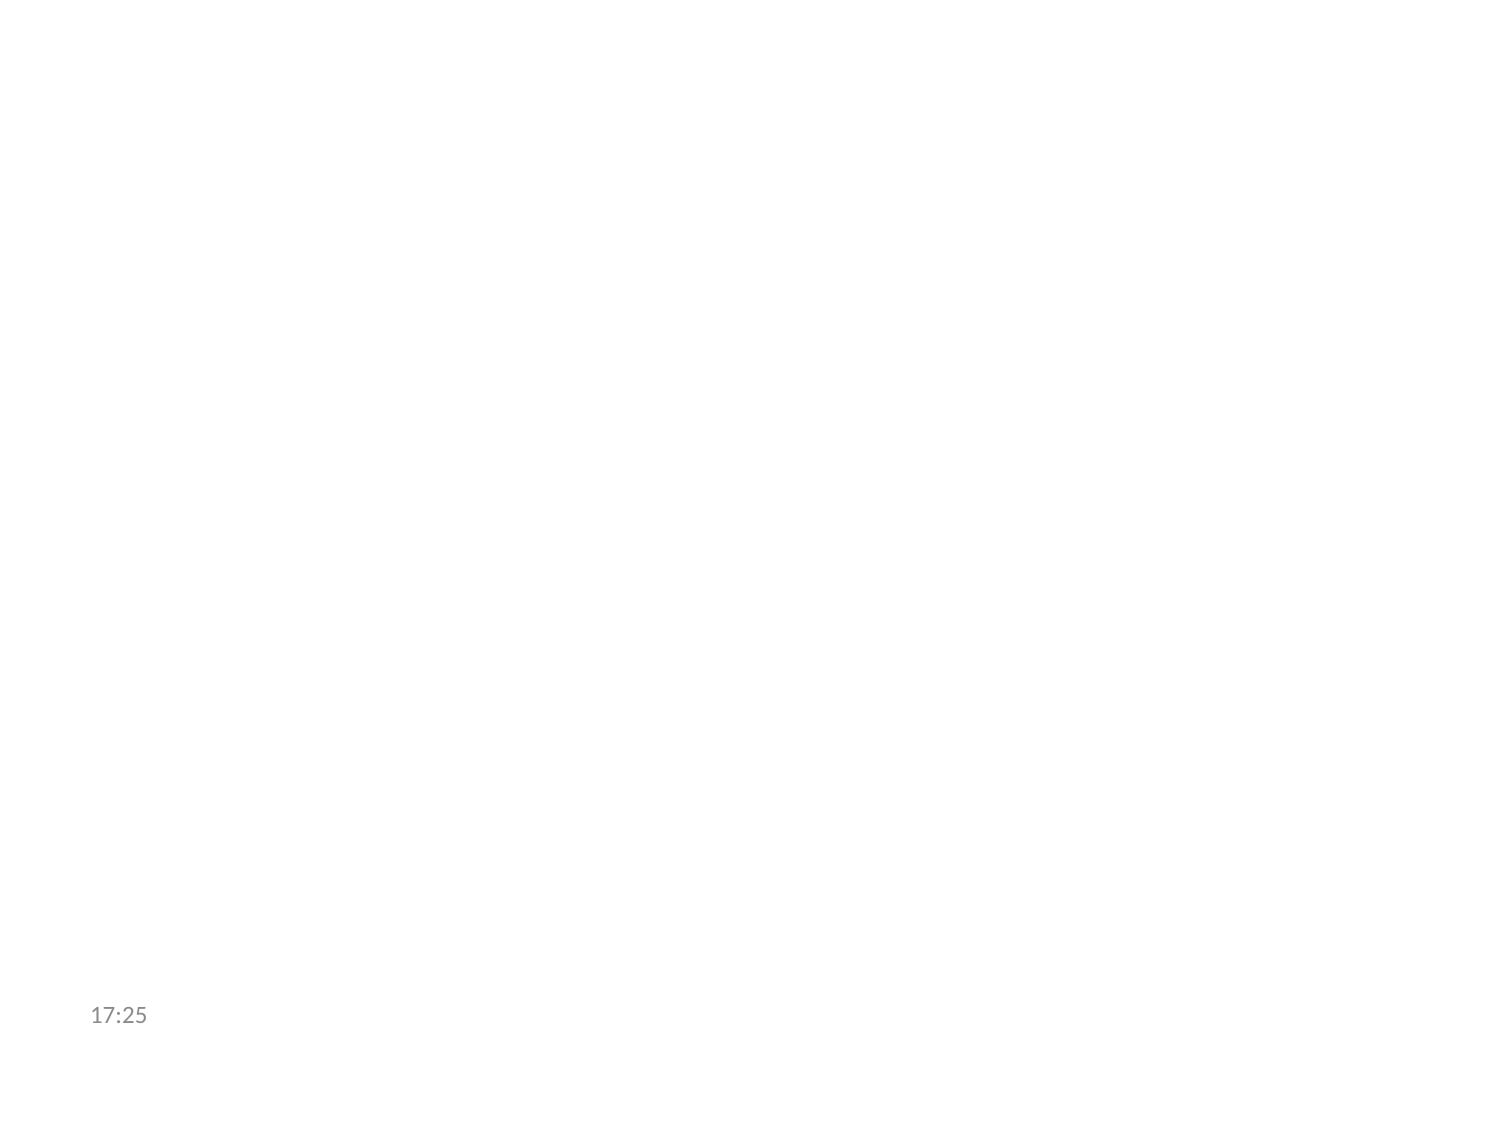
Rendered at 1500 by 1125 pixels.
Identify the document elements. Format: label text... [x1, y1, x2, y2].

text_box 15:35 [75, 983, 425, 1044]
